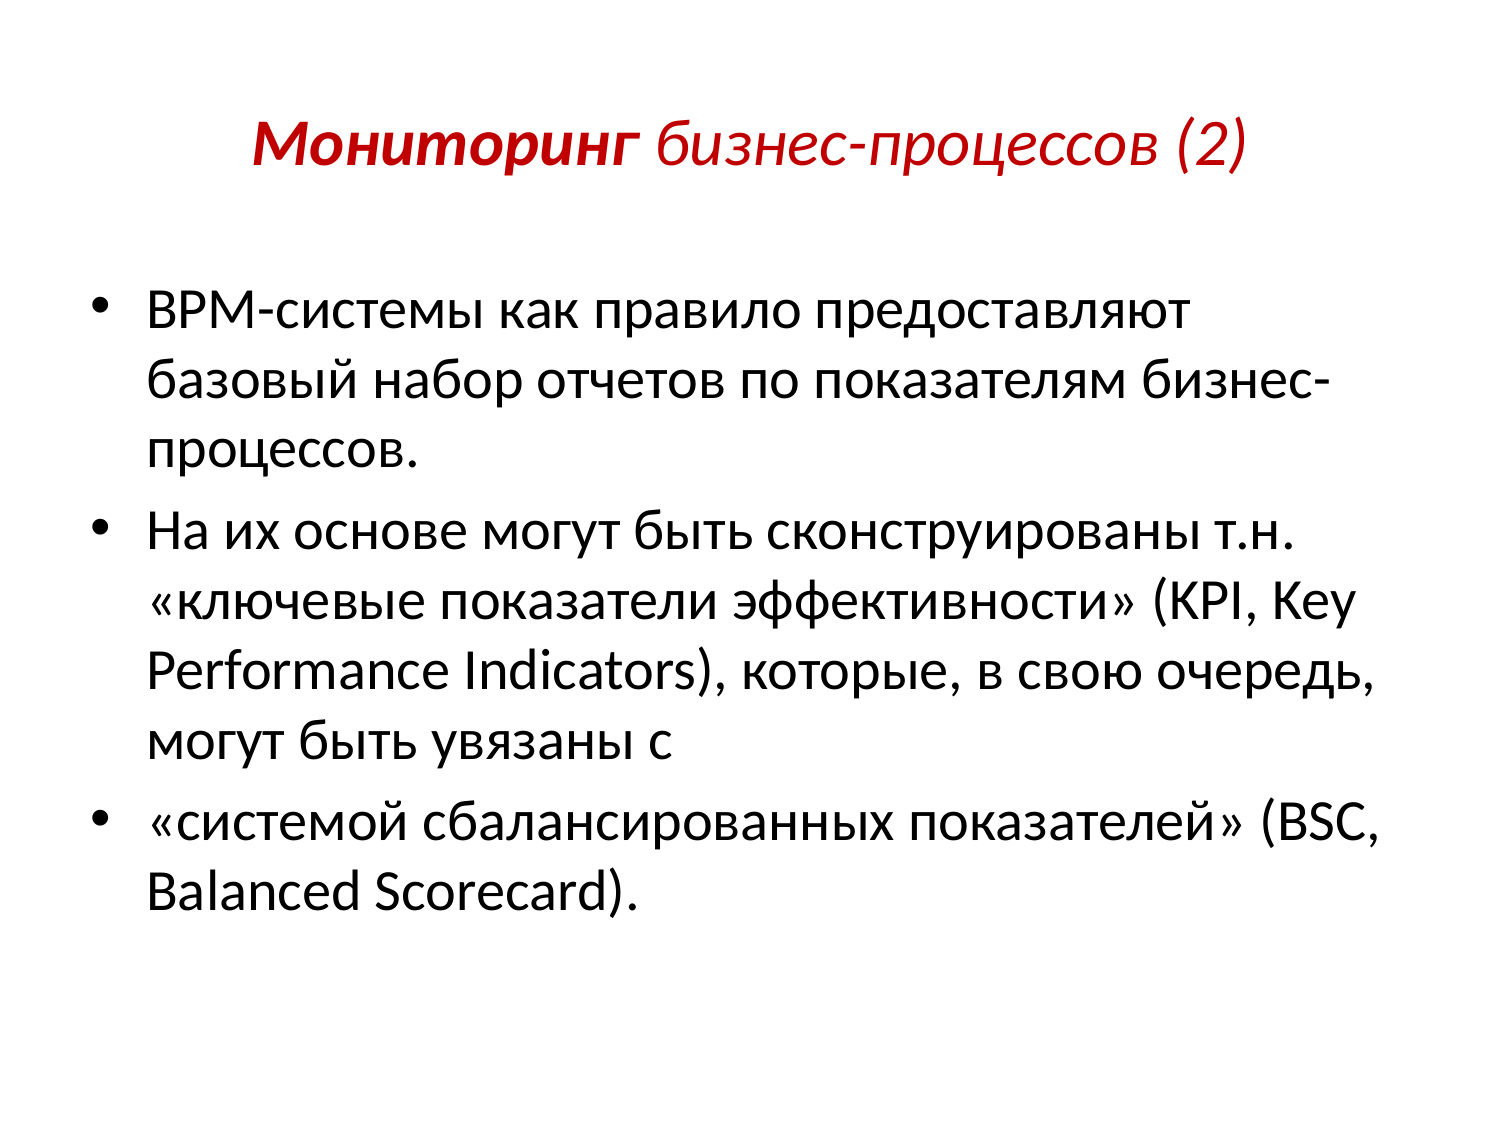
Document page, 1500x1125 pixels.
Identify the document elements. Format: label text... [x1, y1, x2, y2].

list BPM-системы как правило предоставляют базовый набор отчетов по показателям бизнес-процессов. На их основе могут быть сконструированы т.н. «ключевые показатели эффективности» (KPI, Key Performance Indicators), которые, в свою очередь, могут быть увязаны с «системой сбалансированных показателей» (BSC, Balanced Scoreсard). [75, 262, 1425, 1125]
title Мониторинг бизнес-процессов (2) [75, 45, 1425, 233]
